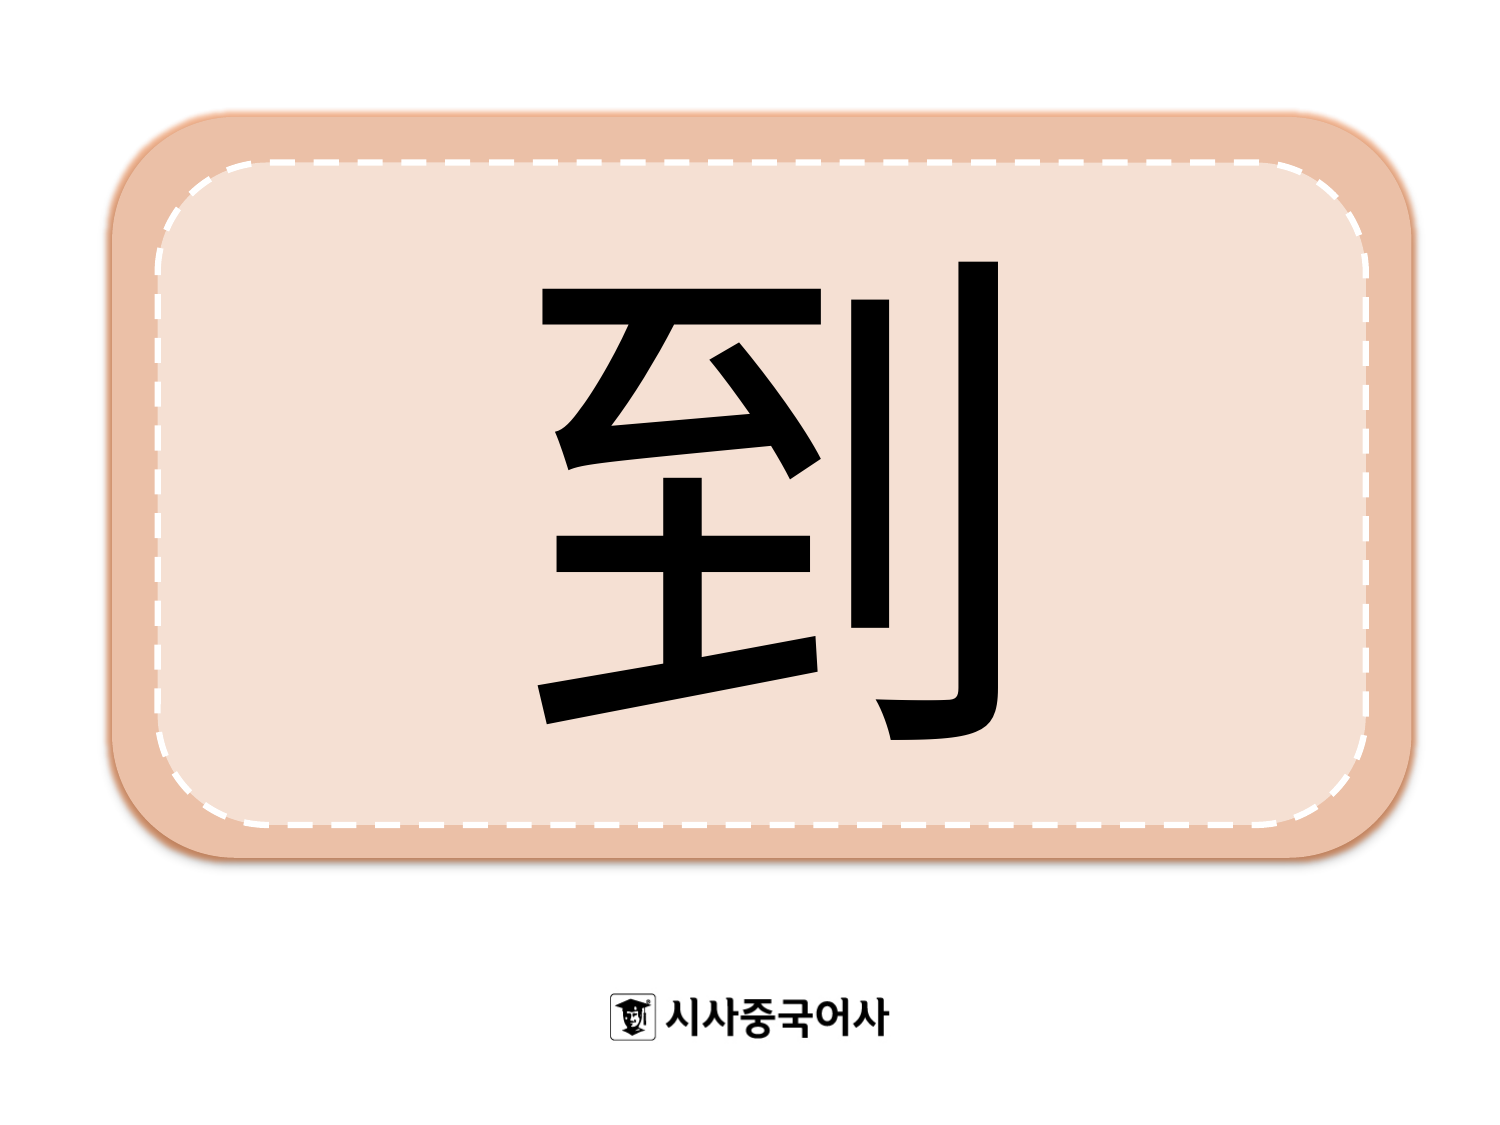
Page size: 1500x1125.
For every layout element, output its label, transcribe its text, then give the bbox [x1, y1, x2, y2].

text_box 到 [171, 160, 1380, 824]
picture [602, 987, 898, 1047]
